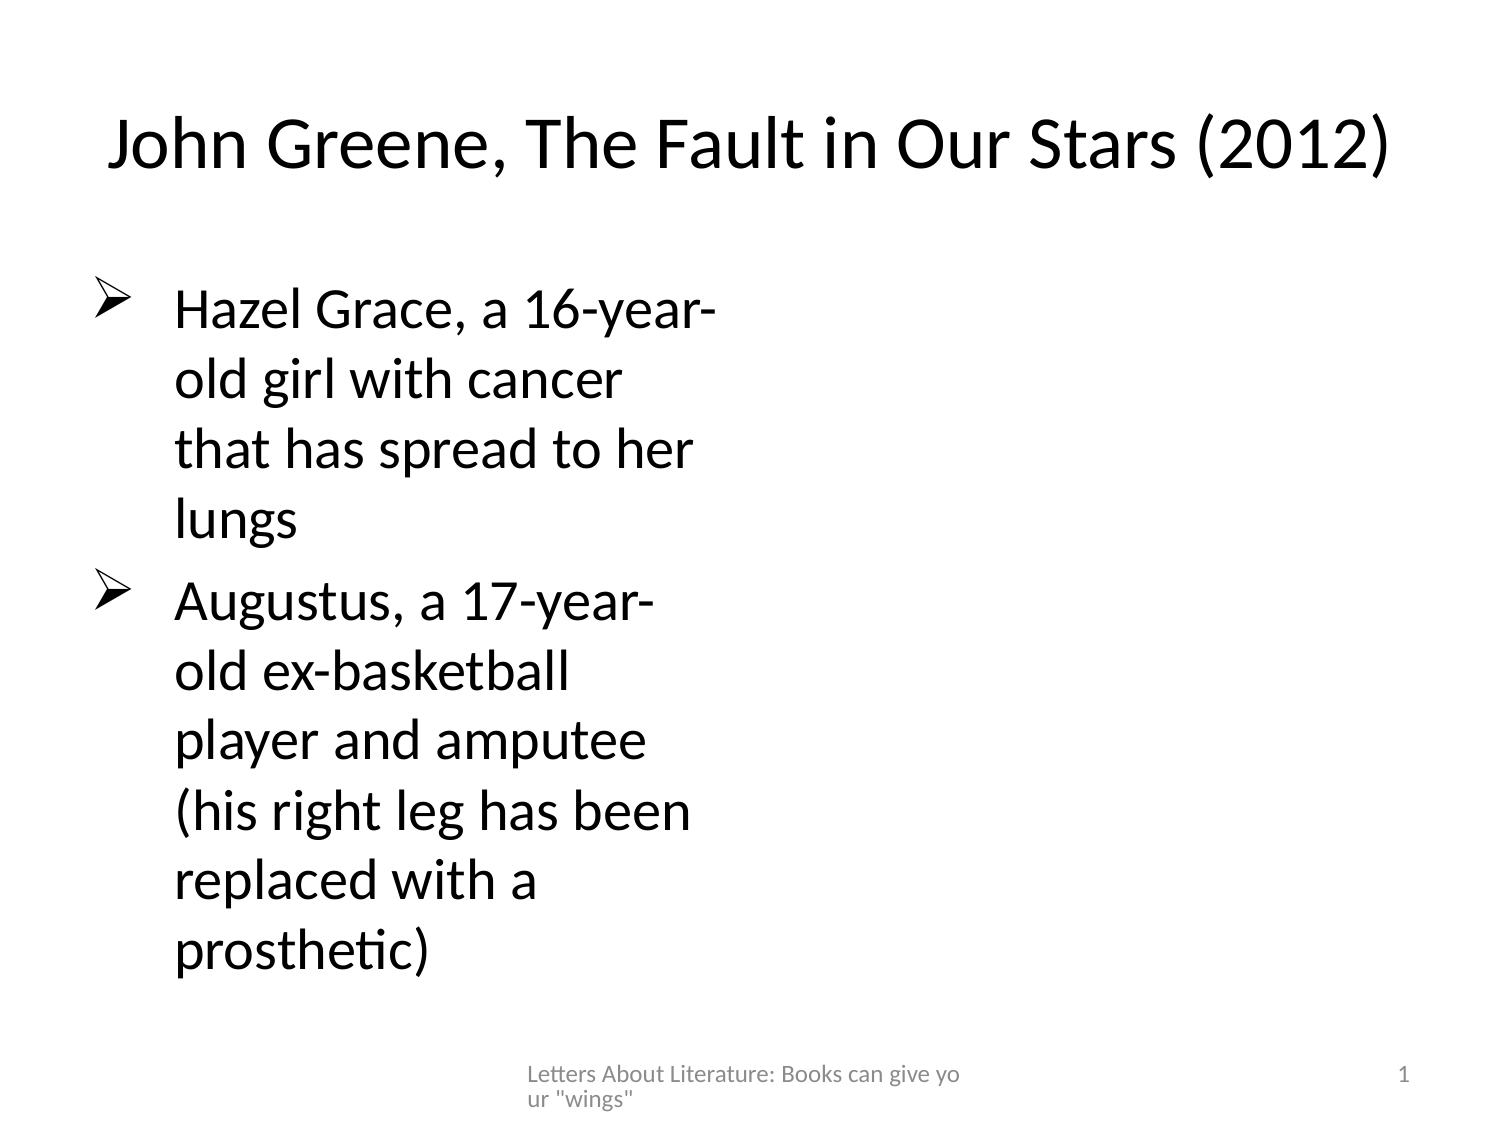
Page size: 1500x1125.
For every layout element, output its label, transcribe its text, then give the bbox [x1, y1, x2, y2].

title John Greene, The Fault in Our Stars (2012) [75, 45, 1425, 233]
list Hazel Grace, a 16-year-old girl with cancer that has spread to her lungs Augustus, a 17-year-old ex-basketball player and amputee (his right leg has been replaced with a prosthetic) [75, 262, 738, 1005]
footer Letters About Literature: Books can give your "wings" [512, 1042, 988, 1103]
slide_number 1 [1074, 1042, 1425, 1103]
